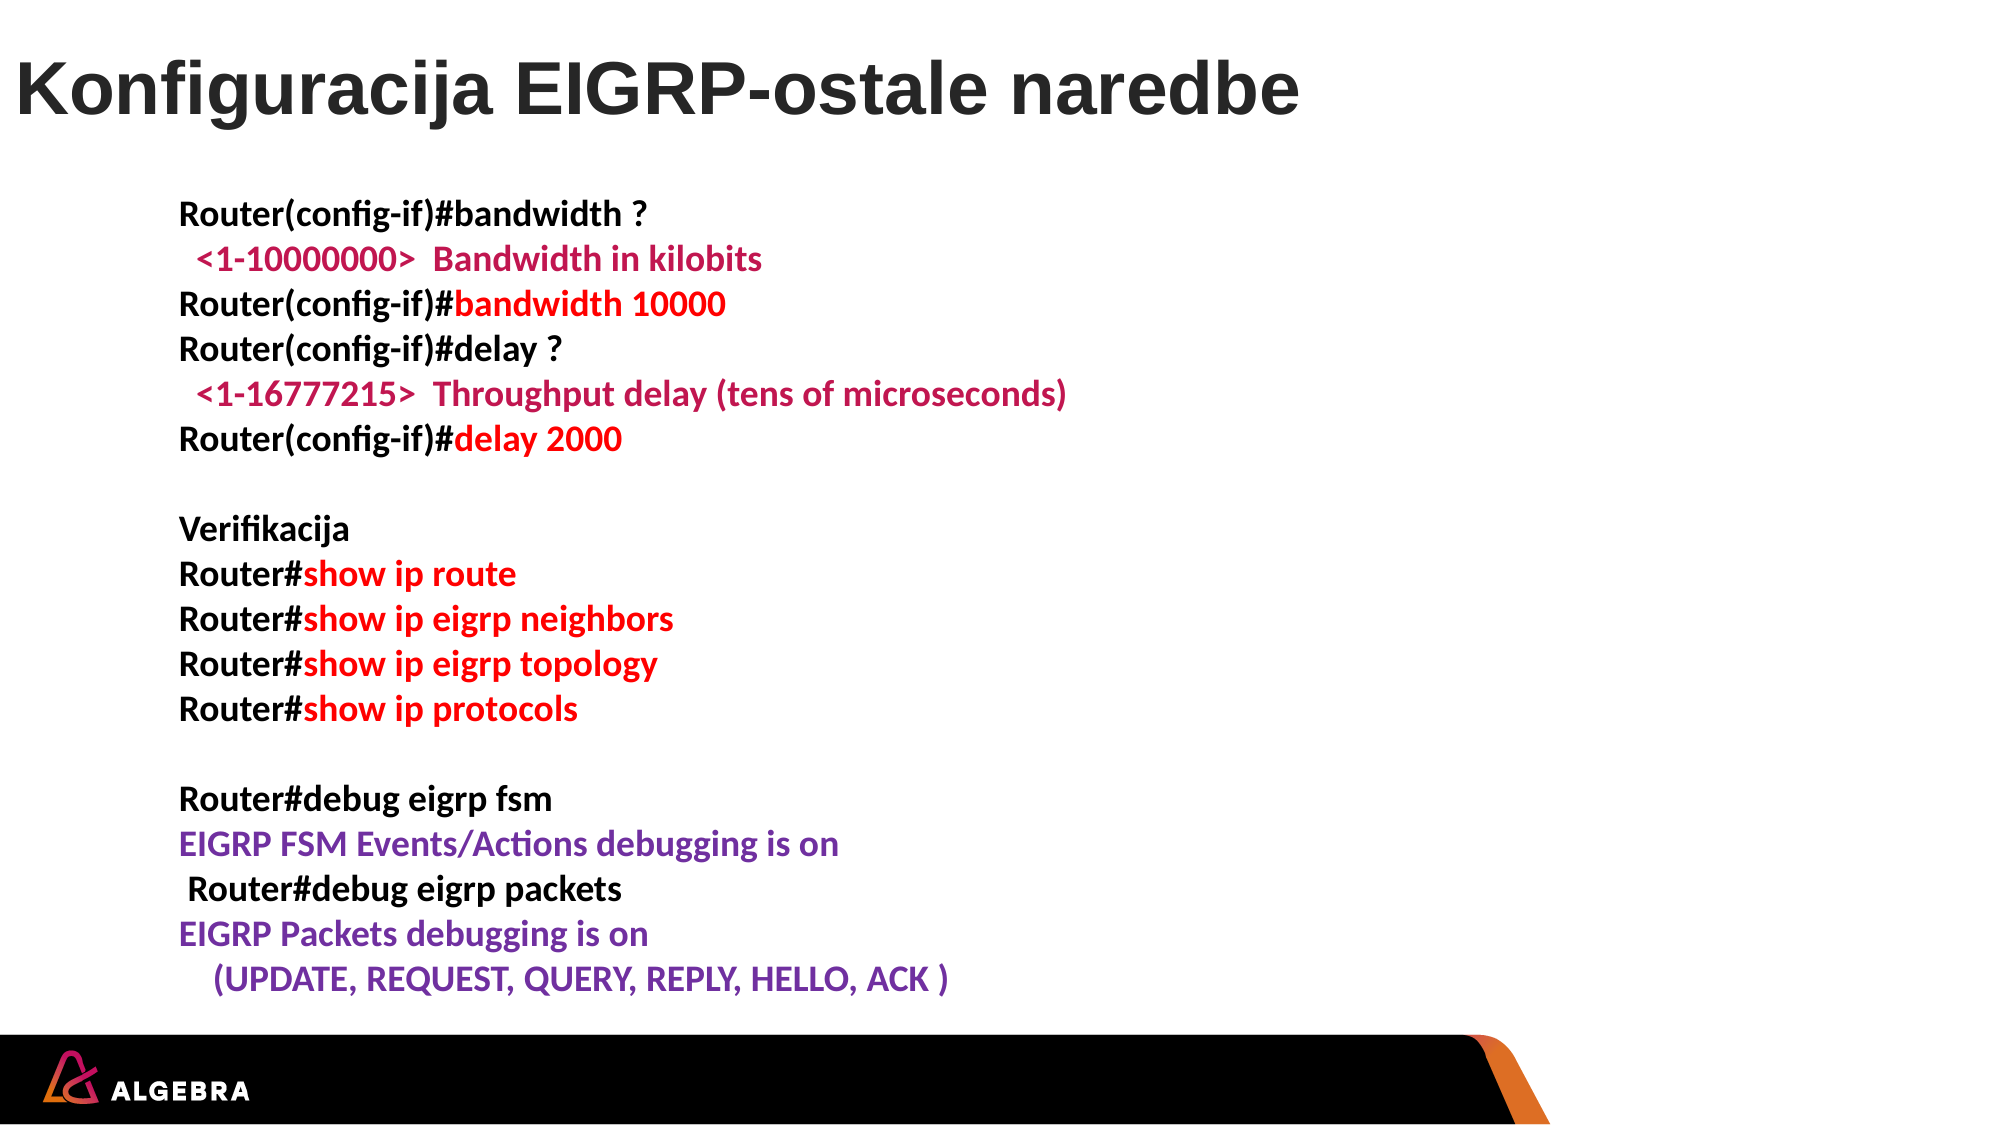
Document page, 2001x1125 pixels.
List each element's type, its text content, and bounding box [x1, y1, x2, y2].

text_box Router(config-if)#bandwidth ? <1-10000000> Bandwidth in kilobits Router(config-if)#bandwidth 10000 Router(config-if)#delay ? <1-16777215> Throughput delay (tens of microseconds) Router(config-if)#delay 2000 Verifikacija Router#show ip route Router#show ip eigrp neighbors Router#show ip eigrp topology Router#show ip protocols Router#debug eigrp fsm EIGRP FSM Events/Actions debugging is on Router#debug eigrp packets EIGRP Packets debugging is on (UPDATE, REQUEST, QUERY, REPLY, HELLO, ACK ) [164, 181, 1665, 1007]
title Konfiguracija EIGRP-ostale naredbe [0, 0, 1500, 182]
picture [0, 1034, 1733, 1125]
